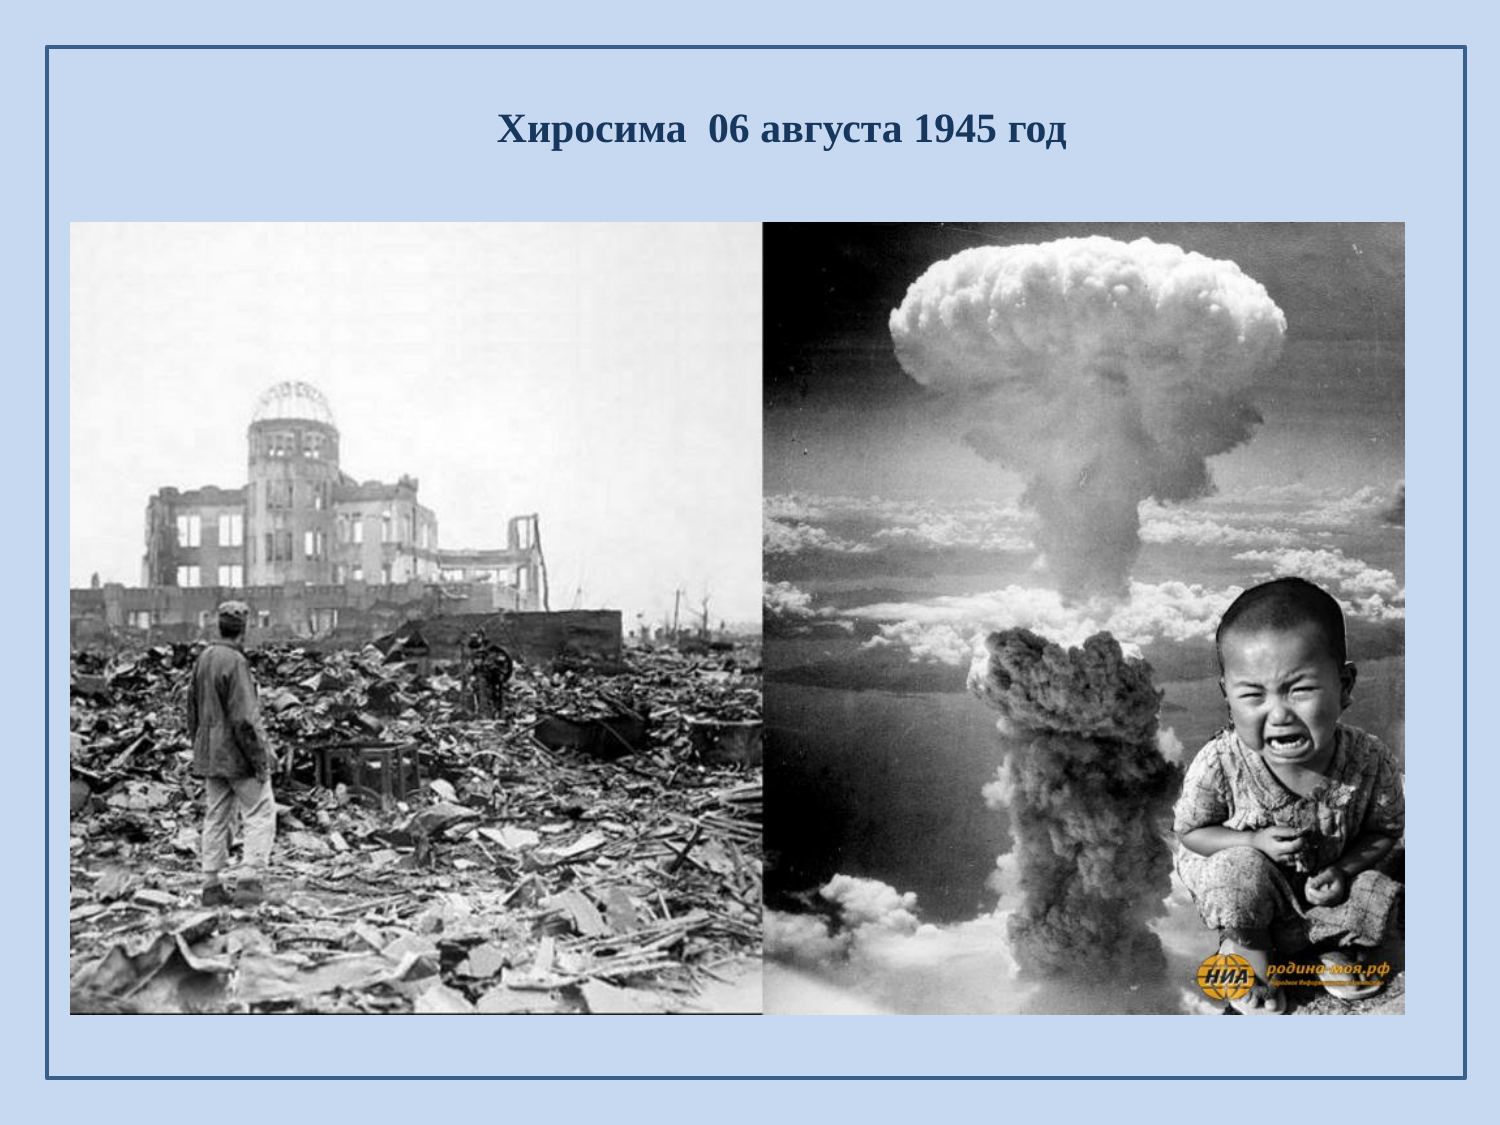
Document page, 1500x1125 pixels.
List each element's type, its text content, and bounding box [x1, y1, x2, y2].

picture [70, 222, 1405, 1015]
text_box Хиросима 06 августа 1945 год [482, 93, 1082, 159]
text_box [45, 45, 1467, 1080]
